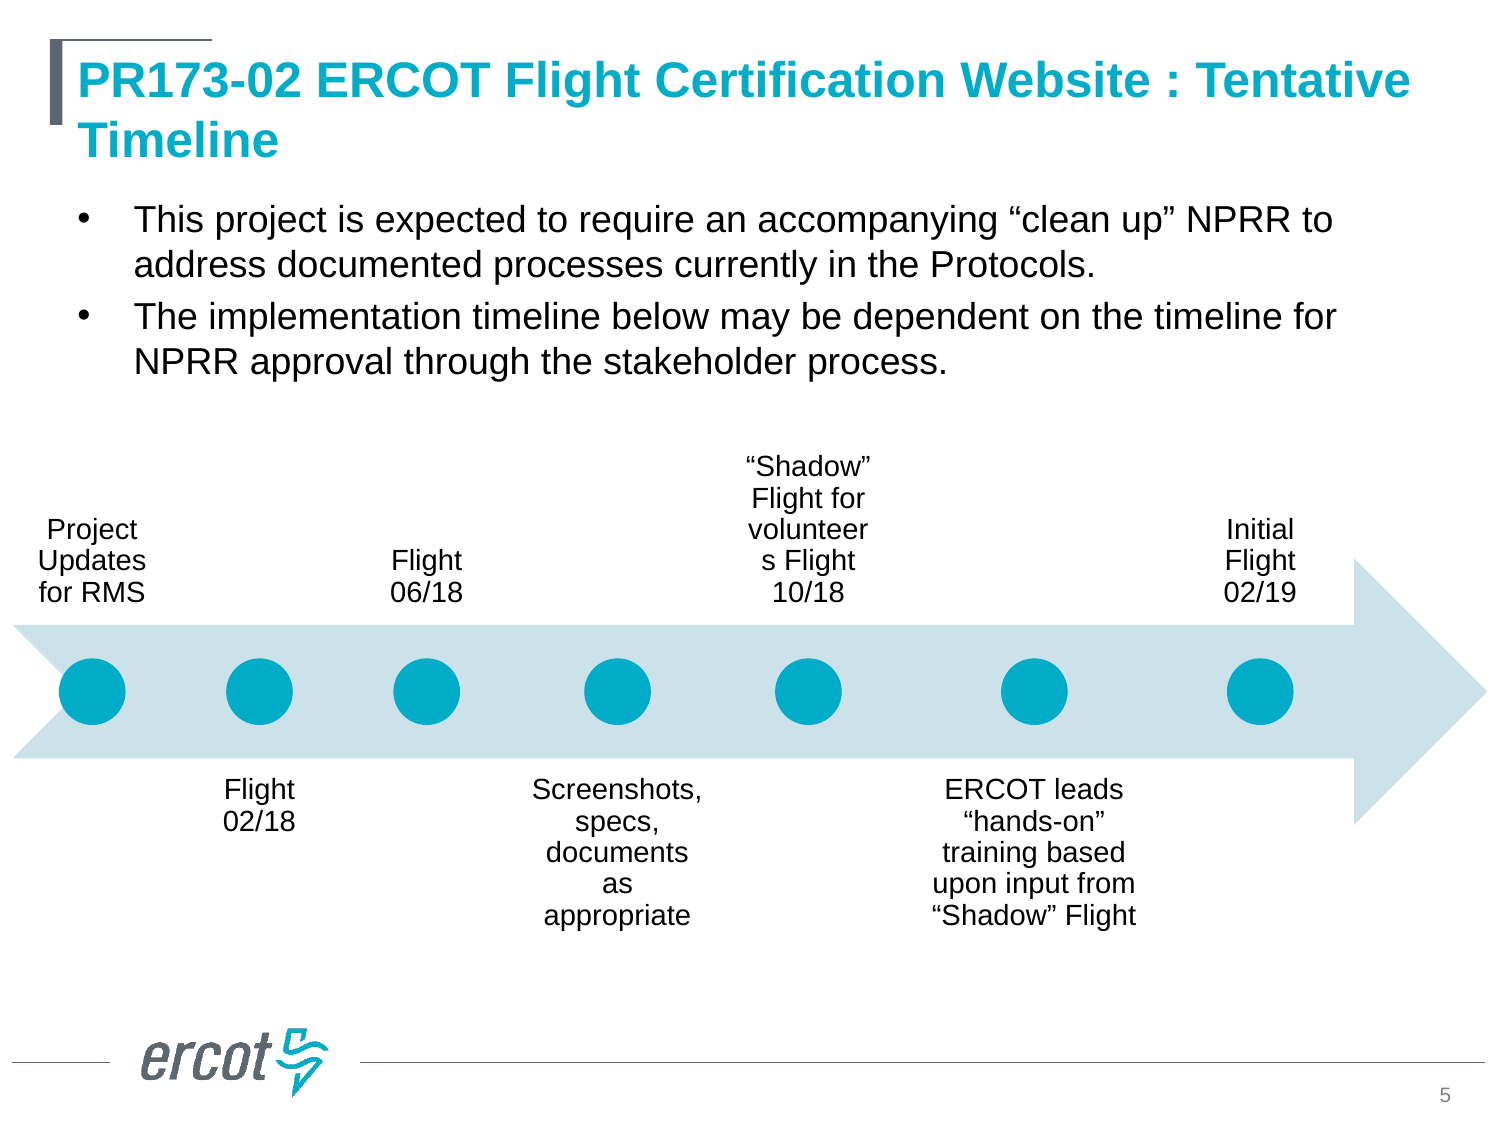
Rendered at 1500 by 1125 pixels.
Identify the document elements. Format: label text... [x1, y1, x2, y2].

picture [137, 1026, 332, 1100]
title PR173-02 ERCOT Flight Certification Website : Tentative Timeline [62, 39, 1450, 187]
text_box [12, 358, 1488, 1026]
list This project is expected to require an accompanying “clean up” NPRR to address documented processes currently in the Protocols. The implementation timeline below may be dependent on the timeline for NPRR approval through the stakeholder process. [62, 187, 1450, 356]
